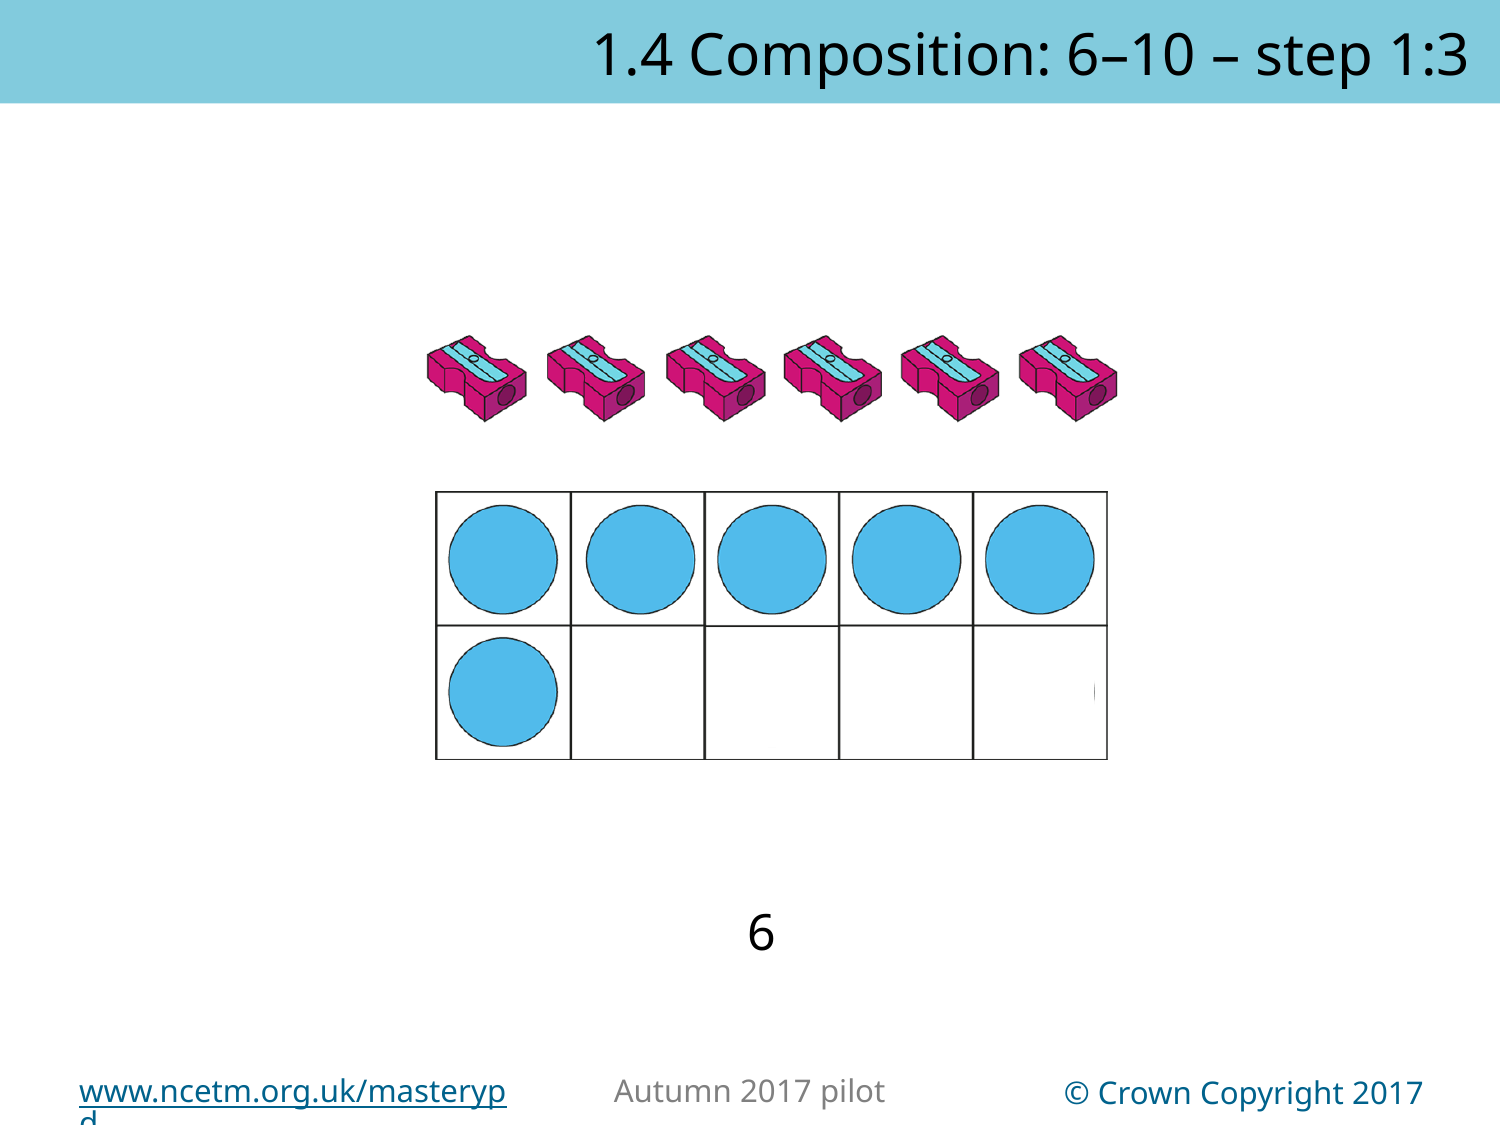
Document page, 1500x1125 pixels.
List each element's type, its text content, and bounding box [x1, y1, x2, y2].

picture [542, 322, 654, 433]
picture [893, 322, 1004, 433]
list 1.4 Composition: 6–10 – step 1:3 [0, 0, 1500, 104]
picture [420, 322, 532, 433]
picture [1011, 322, 1123, 433]
text_box 6 [643, 893, 880, 969]
picture [435, 491, 1108, 761]
picture [660, 322, 772, 433]
picture [779, 322, 890, 433]
